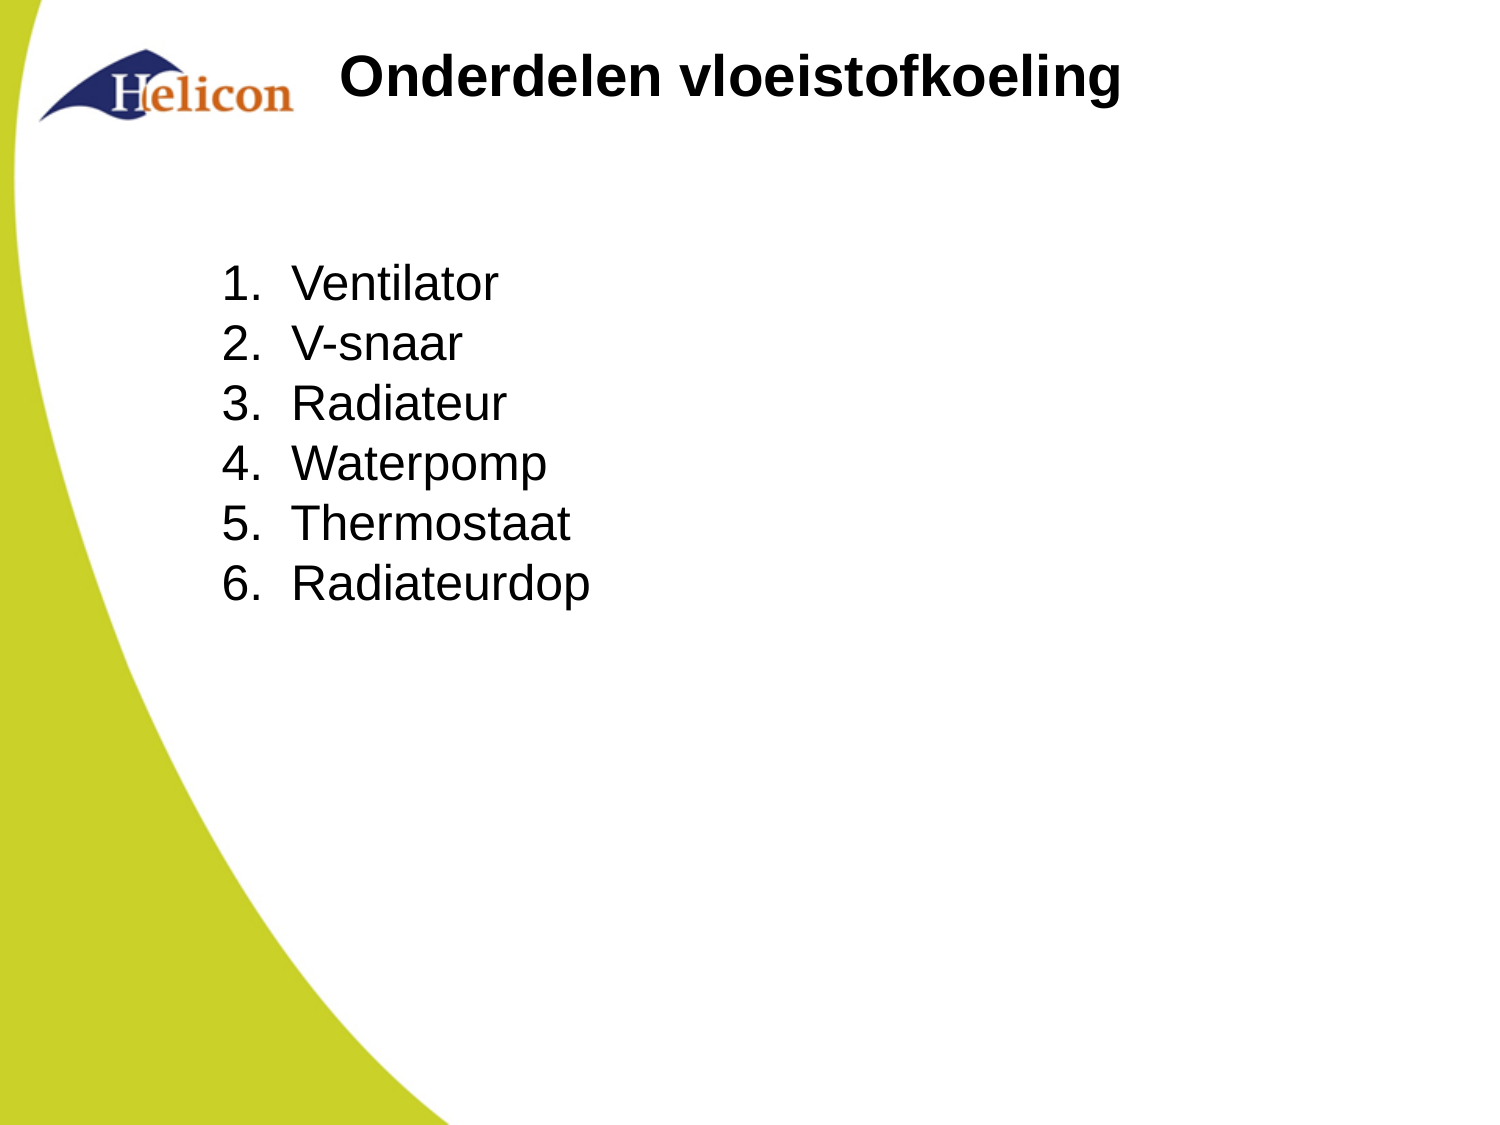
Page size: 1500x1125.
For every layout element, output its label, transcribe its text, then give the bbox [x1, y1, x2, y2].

title Onderdelen vloeistofkoeling [324, 54, 1415, 161]
picture [0, 0, 1500, 1125]
list 1. Ventilator 2. V-snaar 3. Radiateur 4. Waterpomp 5. Thermostaat 6. Radiateurdop [206, 172, 1296, 740]
